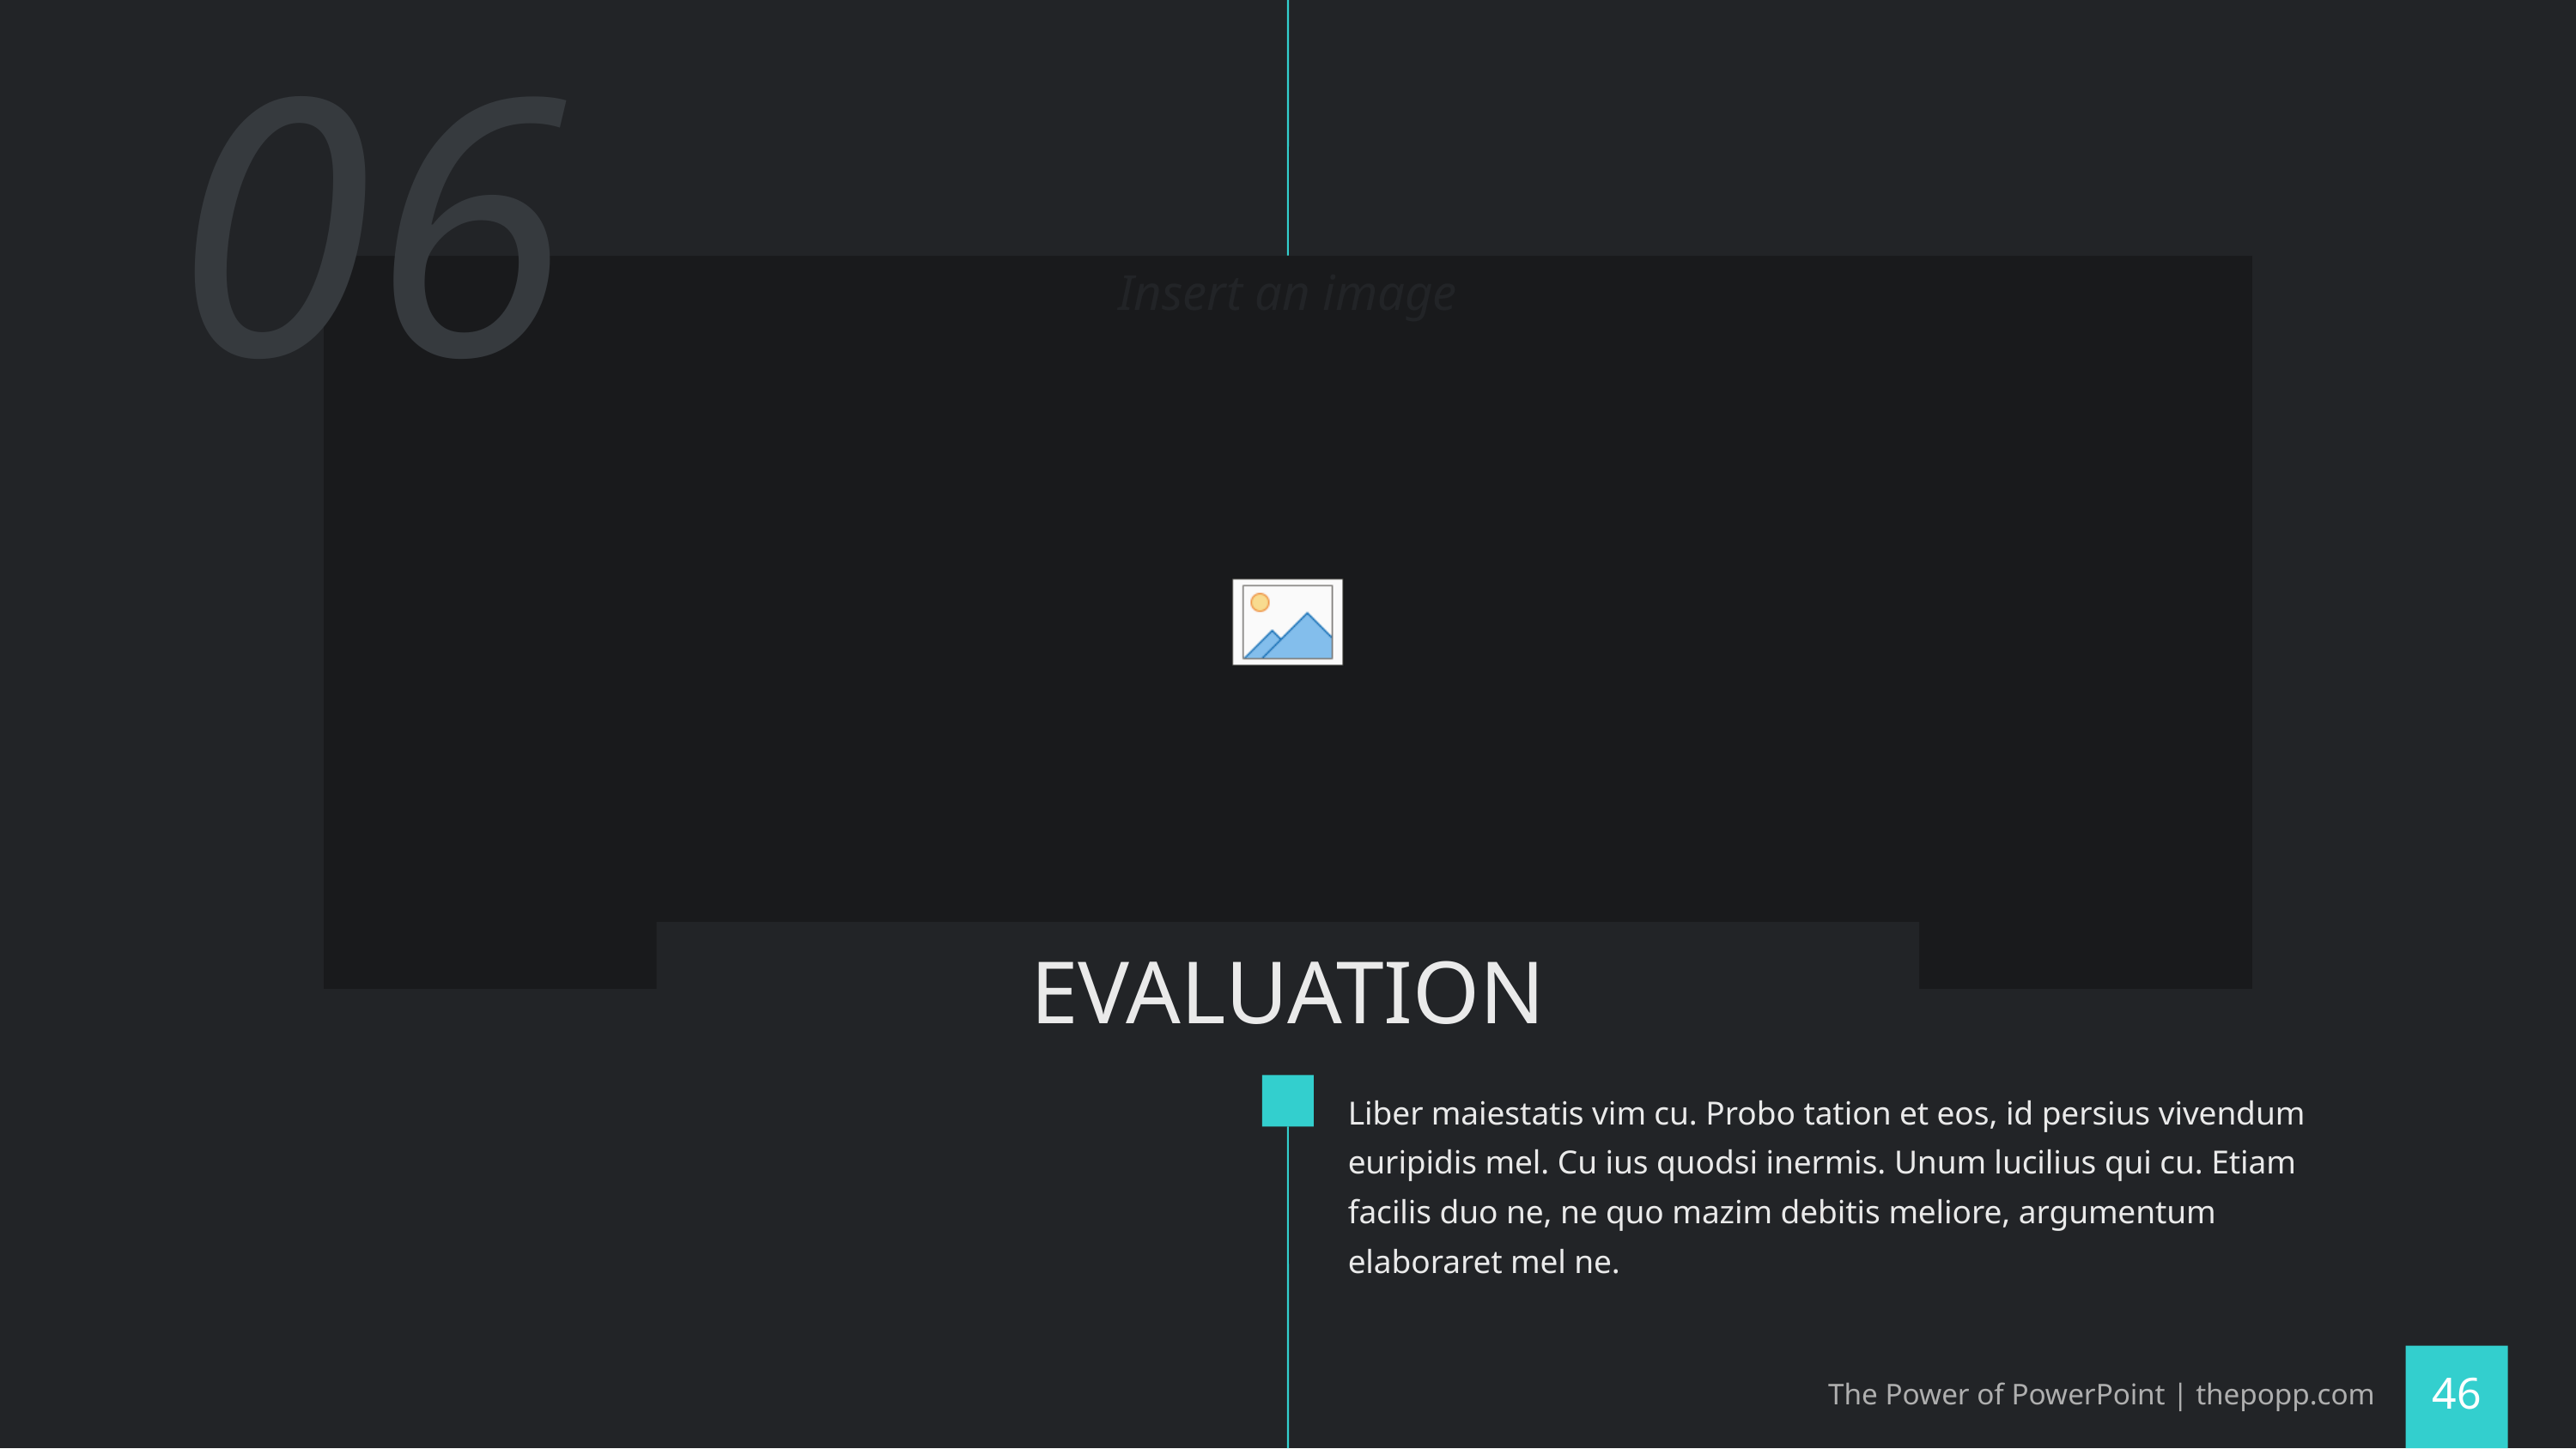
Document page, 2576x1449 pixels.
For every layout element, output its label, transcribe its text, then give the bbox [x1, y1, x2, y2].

list Liber maiestatis vim cu. Probo tation et eos, id persius vivendum euripidis mel. Cu ius quodsi inermis. Unum lucilius qui cu. Etiam facilis duo ne, ne quo mazim debitis meliore, argumentum elaboraret mel ne. [1334, 1075, 2389, 1287]
footer The Power of PowerPoint | thepopp.com [1519, 1356, 2389, 1434]
list EVALUATION [656, 990, 1920, 1057]
list 06 [161, 26, 592, 399]
picture [324, 255, 2252, 990]
slide_number 46 [2404, 1356, 2509, 1434]
